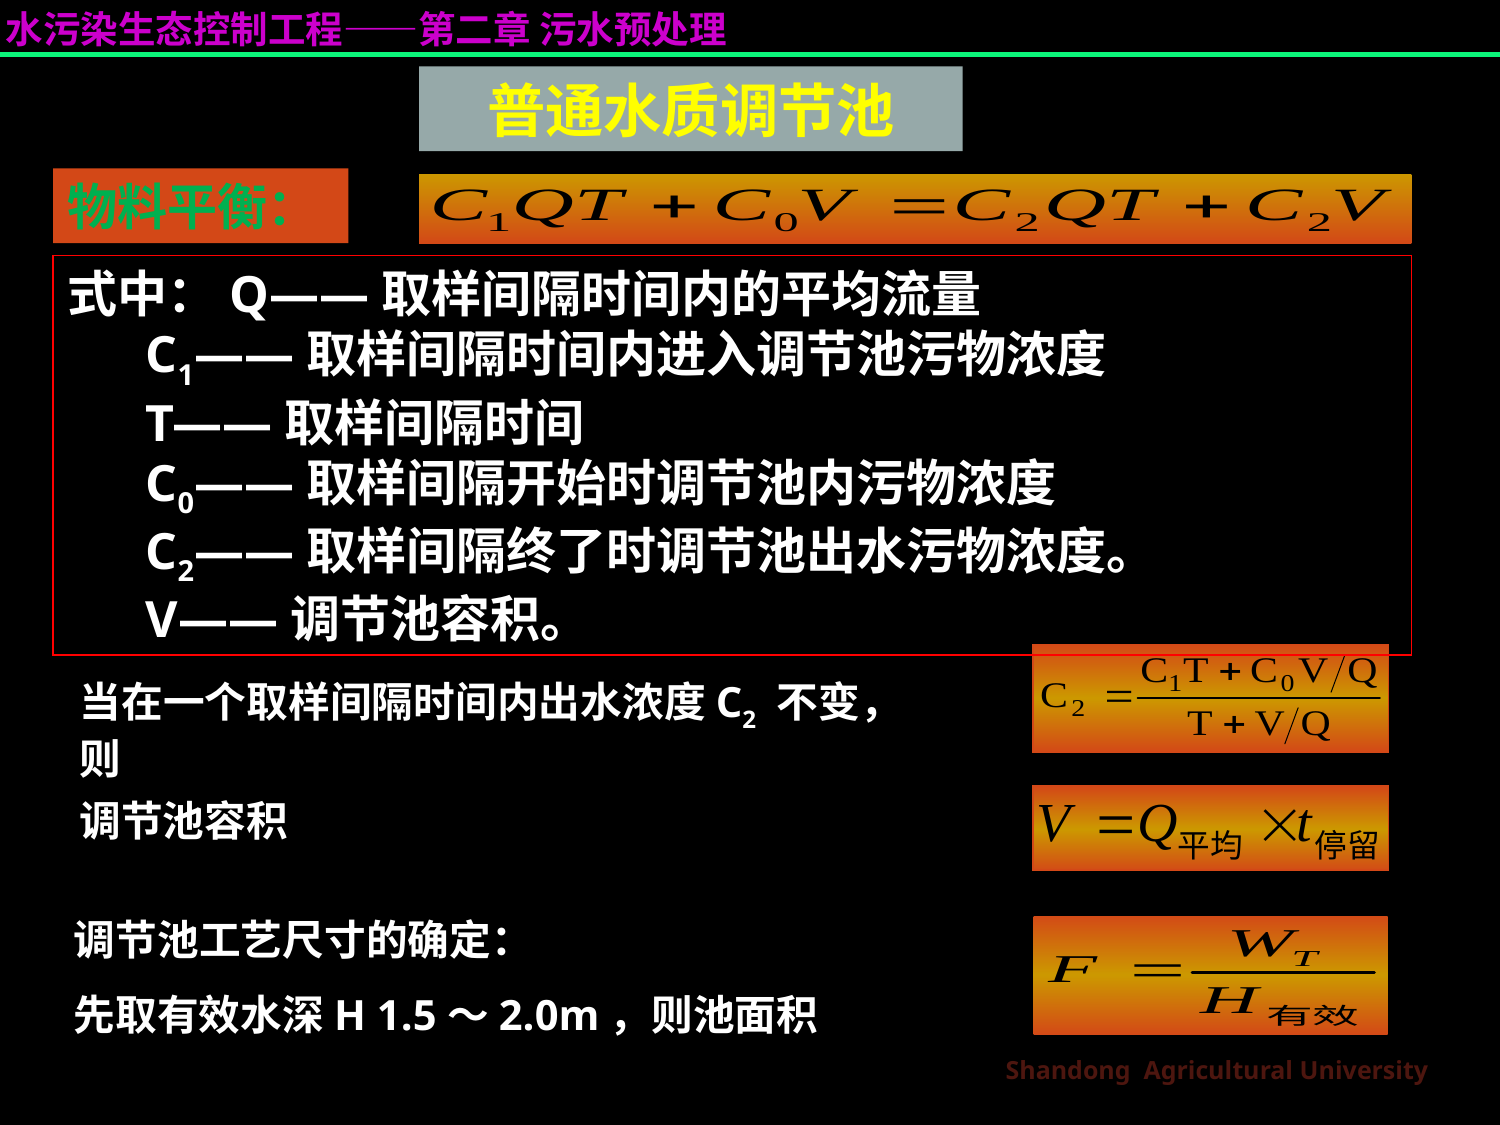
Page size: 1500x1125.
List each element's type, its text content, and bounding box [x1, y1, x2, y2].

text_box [1033, 644, 1389, 753]
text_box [1033, 786, 1389, 870]
text_box 普通水质调节池 [419, 66, 963, 152]
text_box 调节池容积 [64, 791, 419, 852]
text_box 物料平衡： [53, 168, 349, 244]
text_box 调节池工艺尺寸的确定： 先取有效水深H 1.5～2.0m，则池面积 [58, 881, 1057, 1047]
text_box 当在一个取样间隔时间内出水浓度C2 不变，则 [64, 668, 951, 791]
text_box 式中：Q——取样间隔时间内的平均流量 C1——取样间隔时间内进入调节池污物浓度 T——取样间隔时间 C0——取样间隔开始时调节池内污物浓度 C2——取样间隔终了时调节池出水污物浓度。 V——调节池容积。 [53, 255, 1412, 655]
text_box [1033, 916, 1388, 1036]
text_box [418, 173, 1412, 244]
